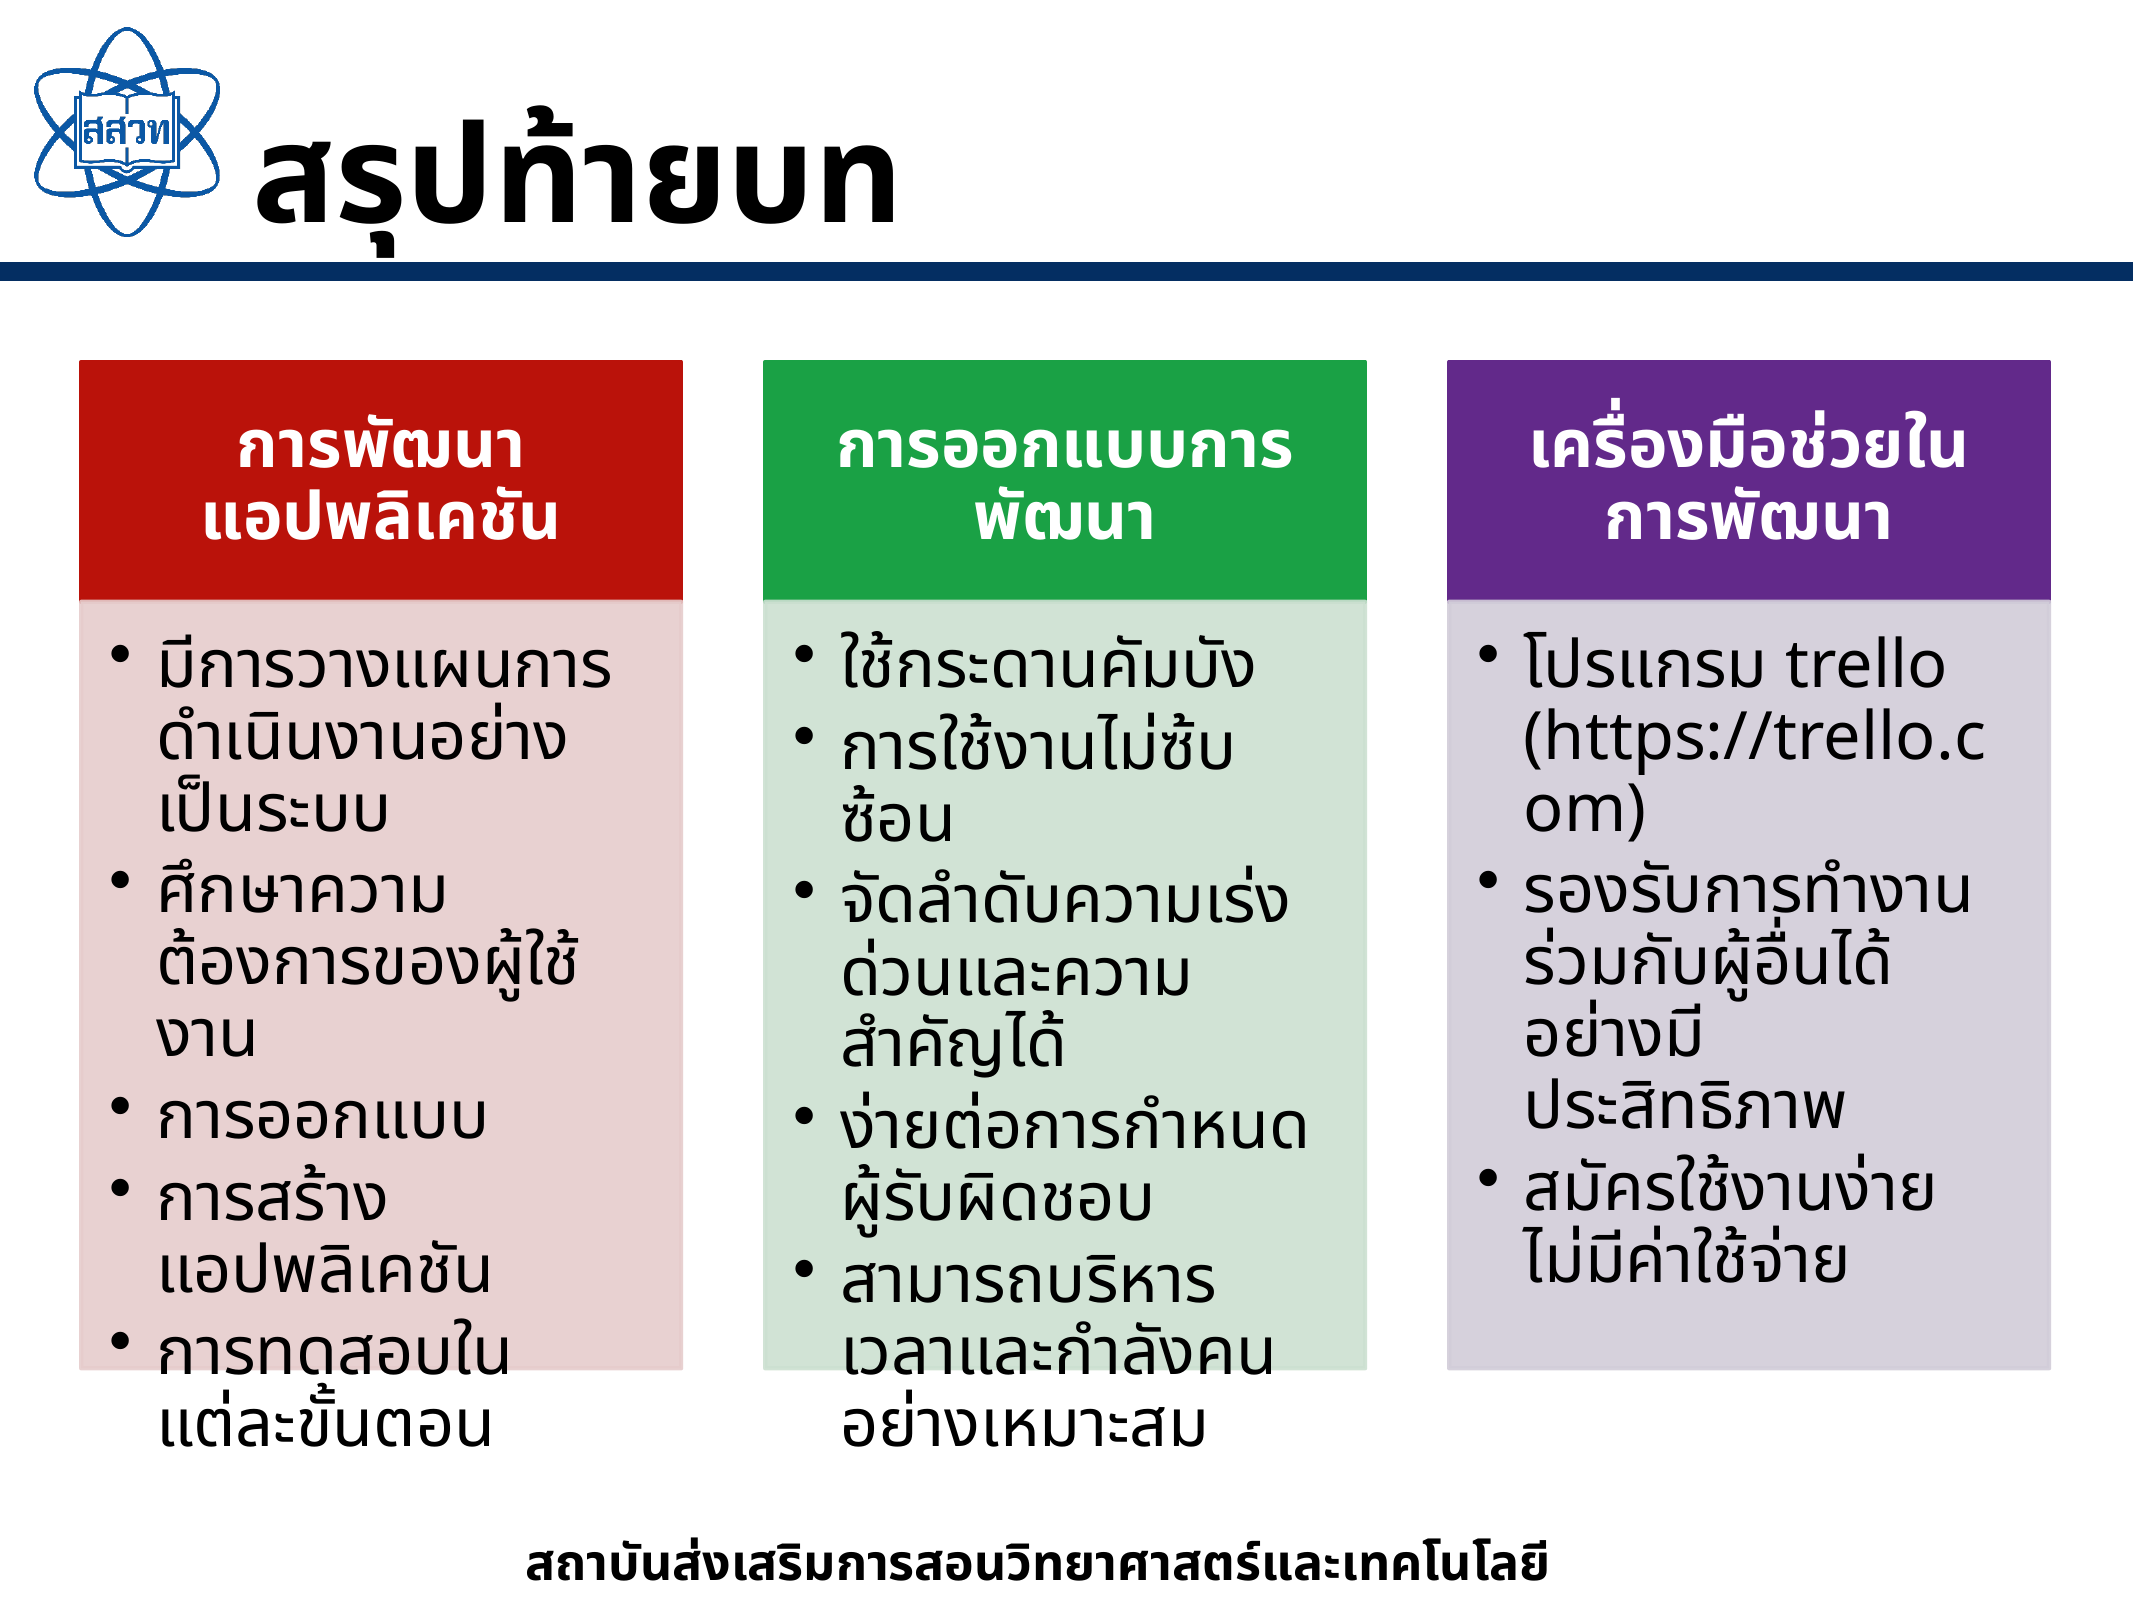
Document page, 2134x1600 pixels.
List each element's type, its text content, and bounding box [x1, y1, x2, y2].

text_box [80, 303, 2051, 1427]
text_box สถาบันส่งเสริมการสอนวิทยาศาสตร์และเทคโนโลยี [74, 1522, 2002, 1589]
text_box สรุปท้ายบท [244, 77, 2082, 259]
picture [33, 27, 220, 237]
